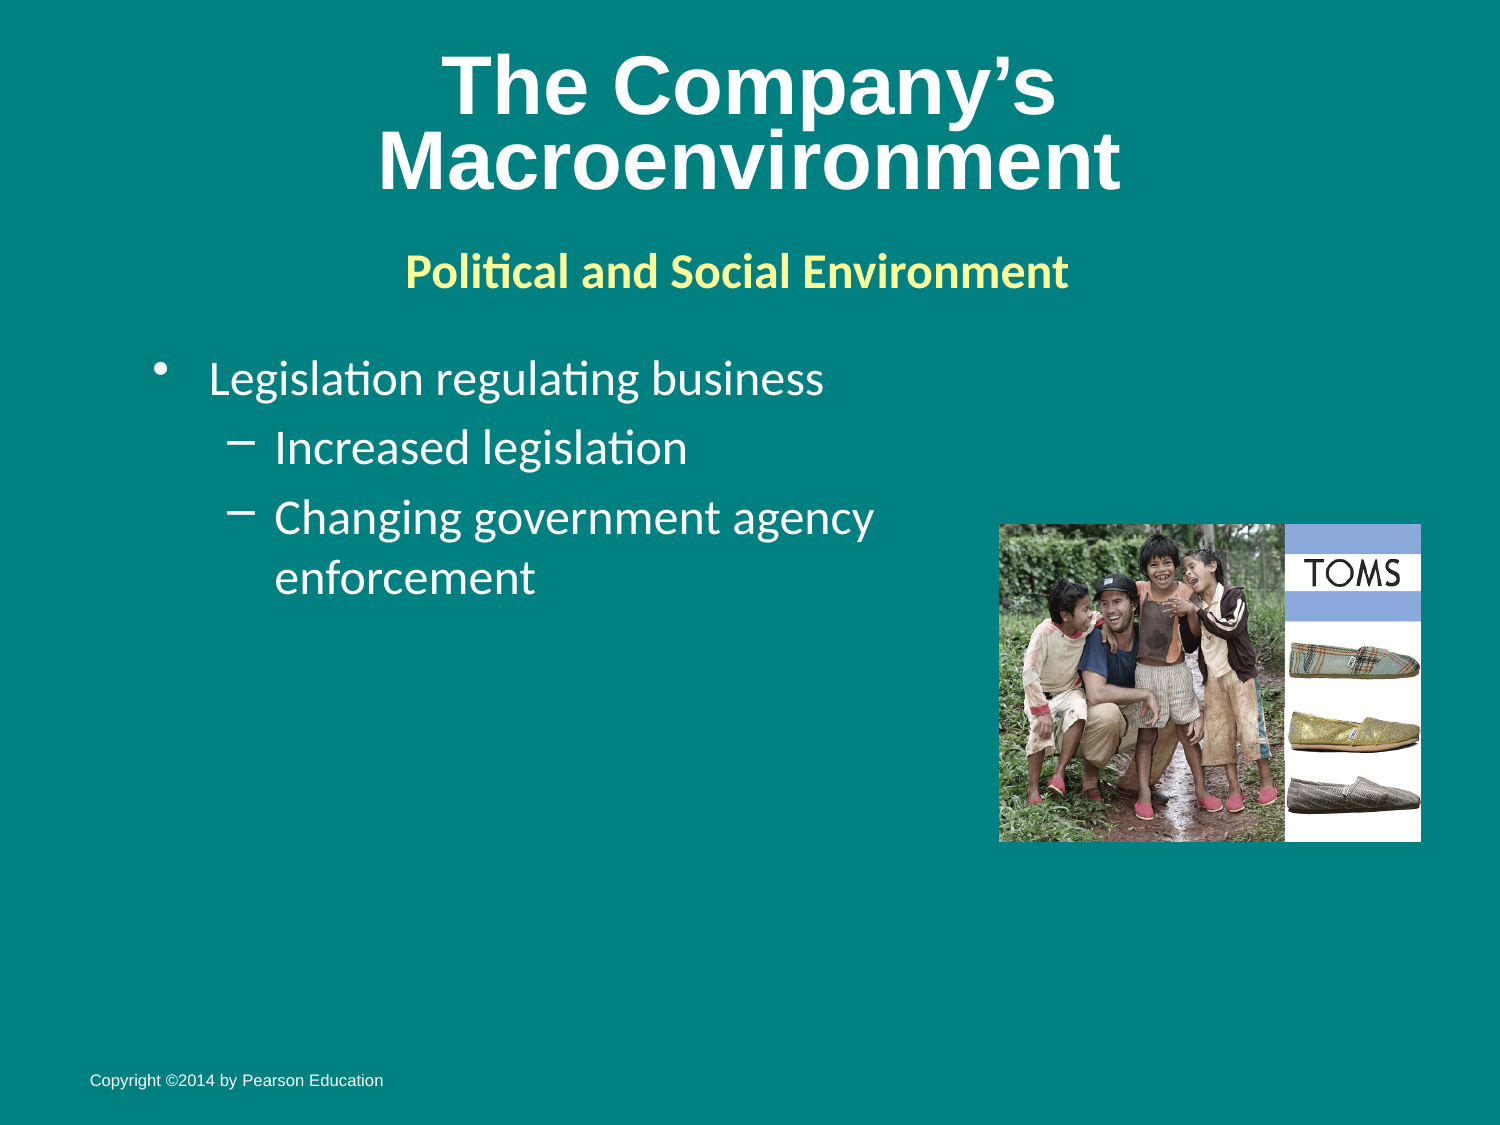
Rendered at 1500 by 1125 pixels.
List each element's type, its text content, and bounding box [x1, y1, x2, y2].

list Legislation regulating business Increased legislation Changing government agency enforcement [137, 337, 963, 1026]
text_box Copyright ©2014 by Pearson Education [74, 1062, 825, 1098]
list Political and Social Environment [149, 237, 1326, 301]
picture [999, 524, 1421, 842]
title The Company’s Macroenvironment [112, 37, 1388, 226]
